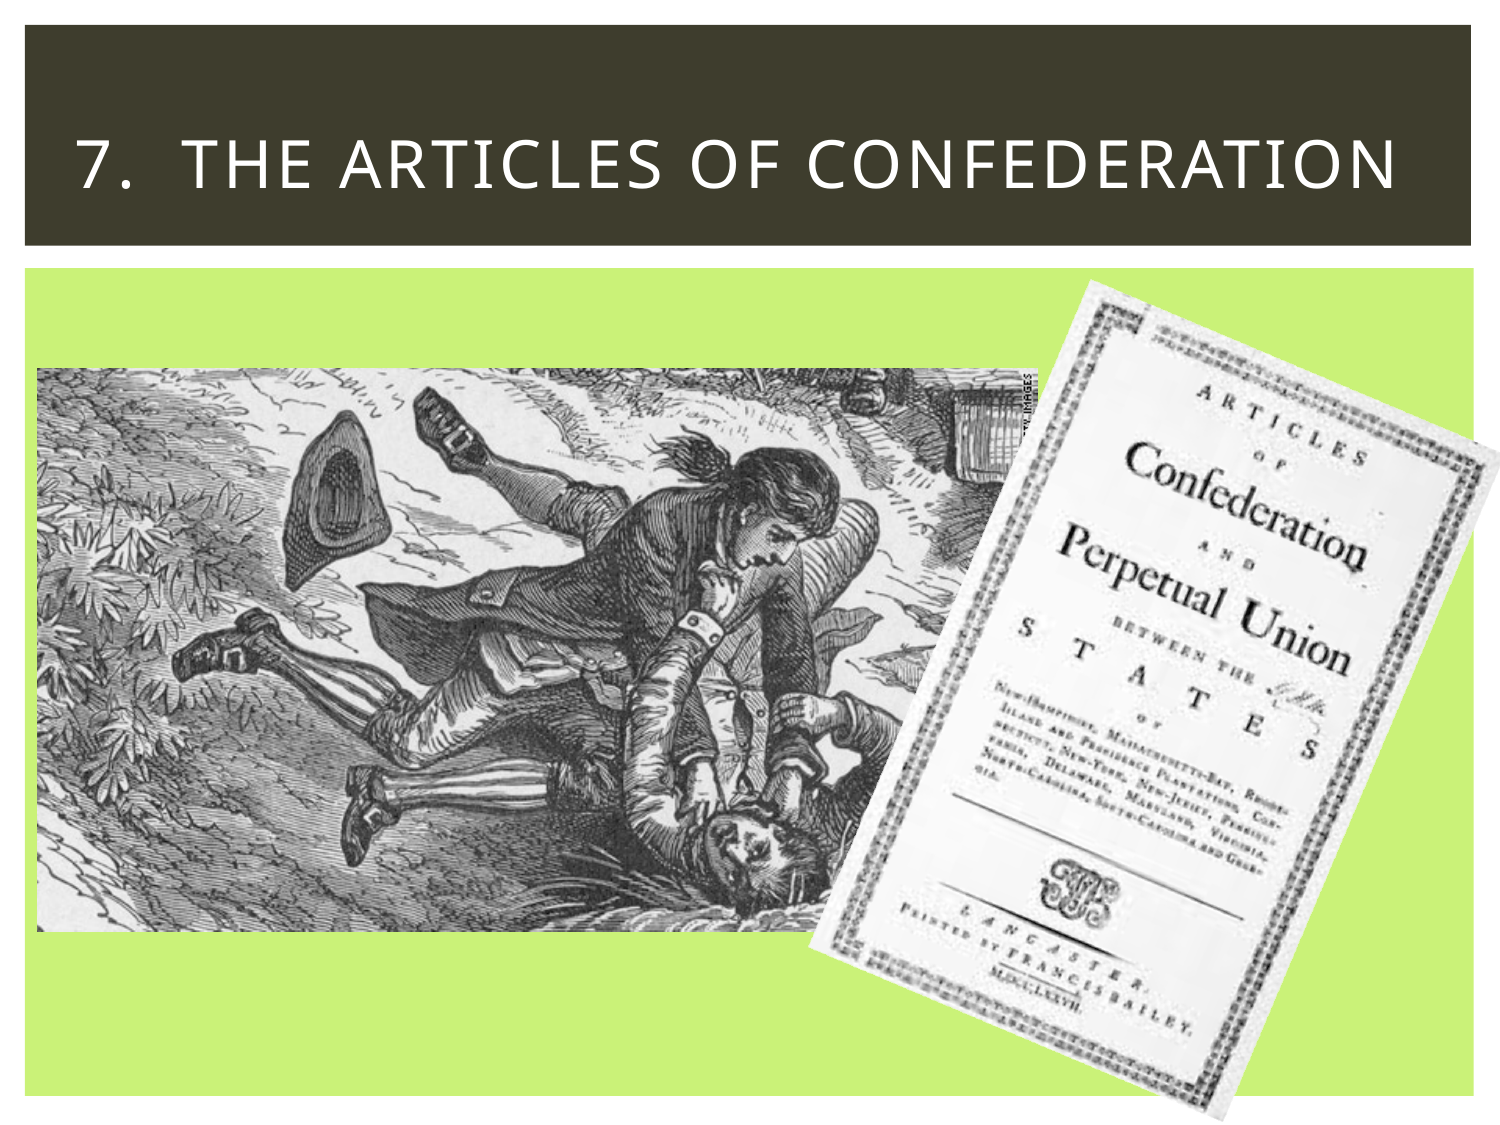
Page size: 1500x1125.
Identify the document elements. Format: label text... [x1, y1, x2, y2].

picture [810, 281, 1500, 1121]
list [37, 368, 925, 932]
title 7. The Articles of Confederation [50, 75, 1425, 248]
